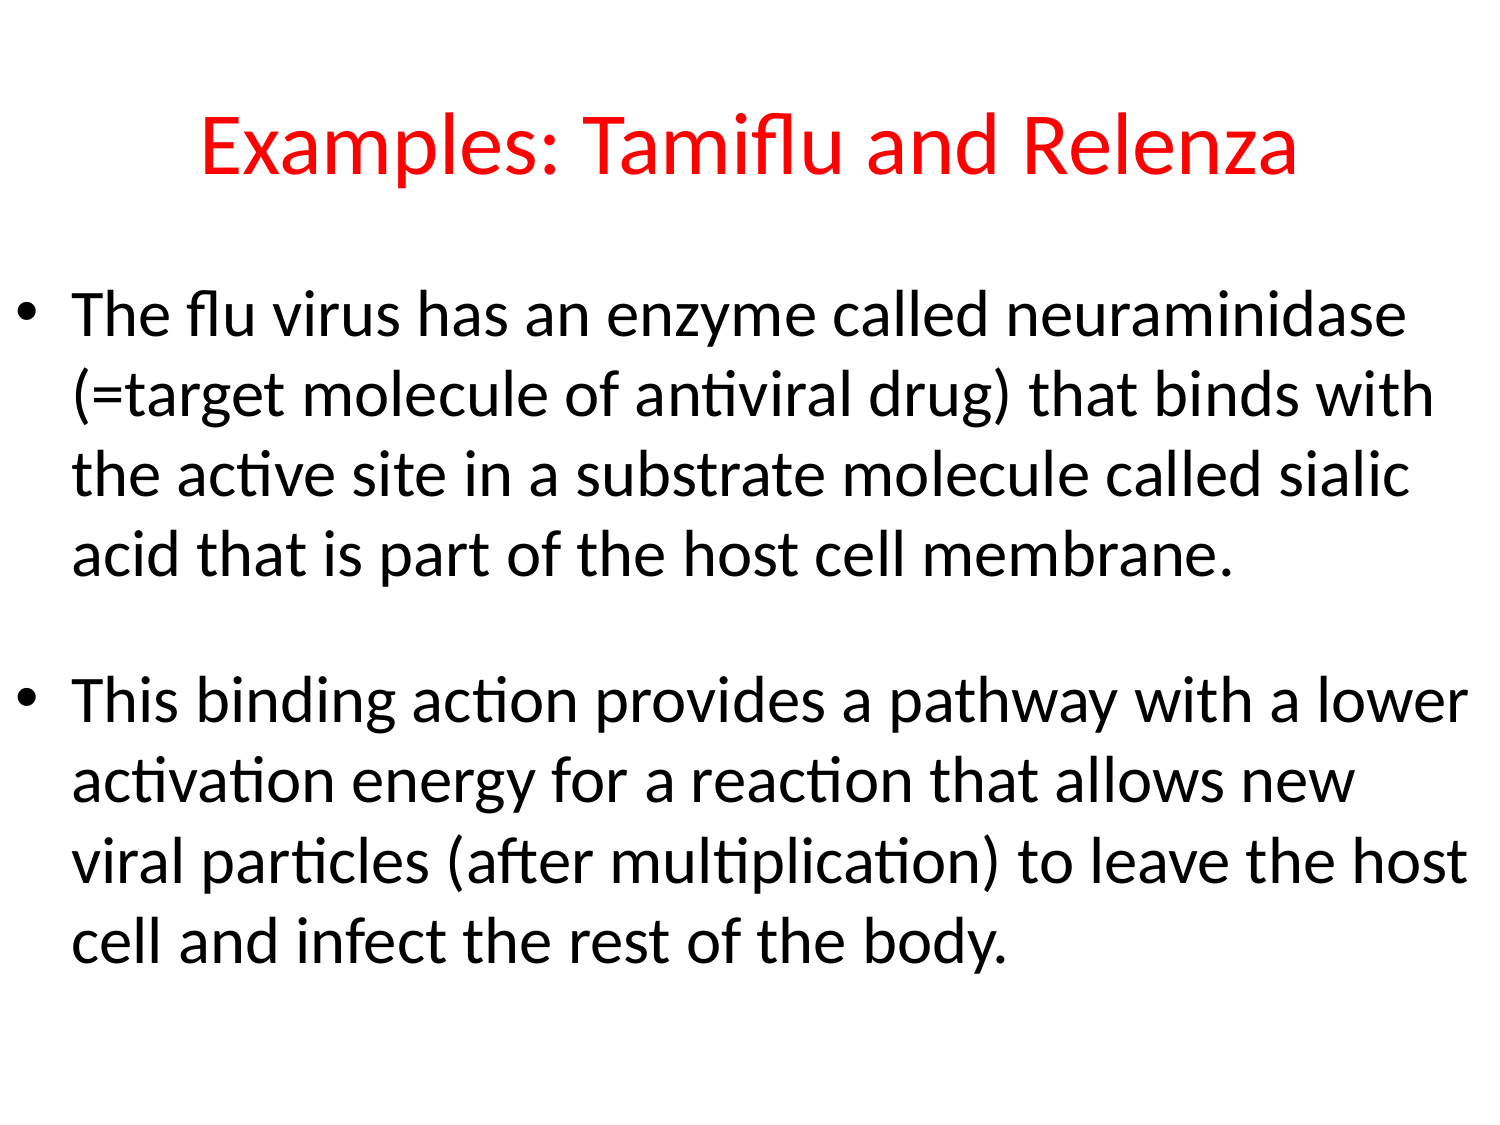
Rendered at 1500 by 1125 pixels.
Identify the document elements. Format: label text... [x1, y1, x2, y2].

title Examples: Tamiflu and Relenza [75, 45, 1425, 233]
list The flu virus has an enzyme called neuraminidase (=target molecule of antiviral drug) that binds with the active site in a substrate molecule called sialic acid that is part of the host cell membrane. This binding action provides a pathway with a lower activation energy for a reaction that allows new viral particles (after multiplication) to leave the host cell and infect the rest of the body. [0, 262, 1500, 1084]
